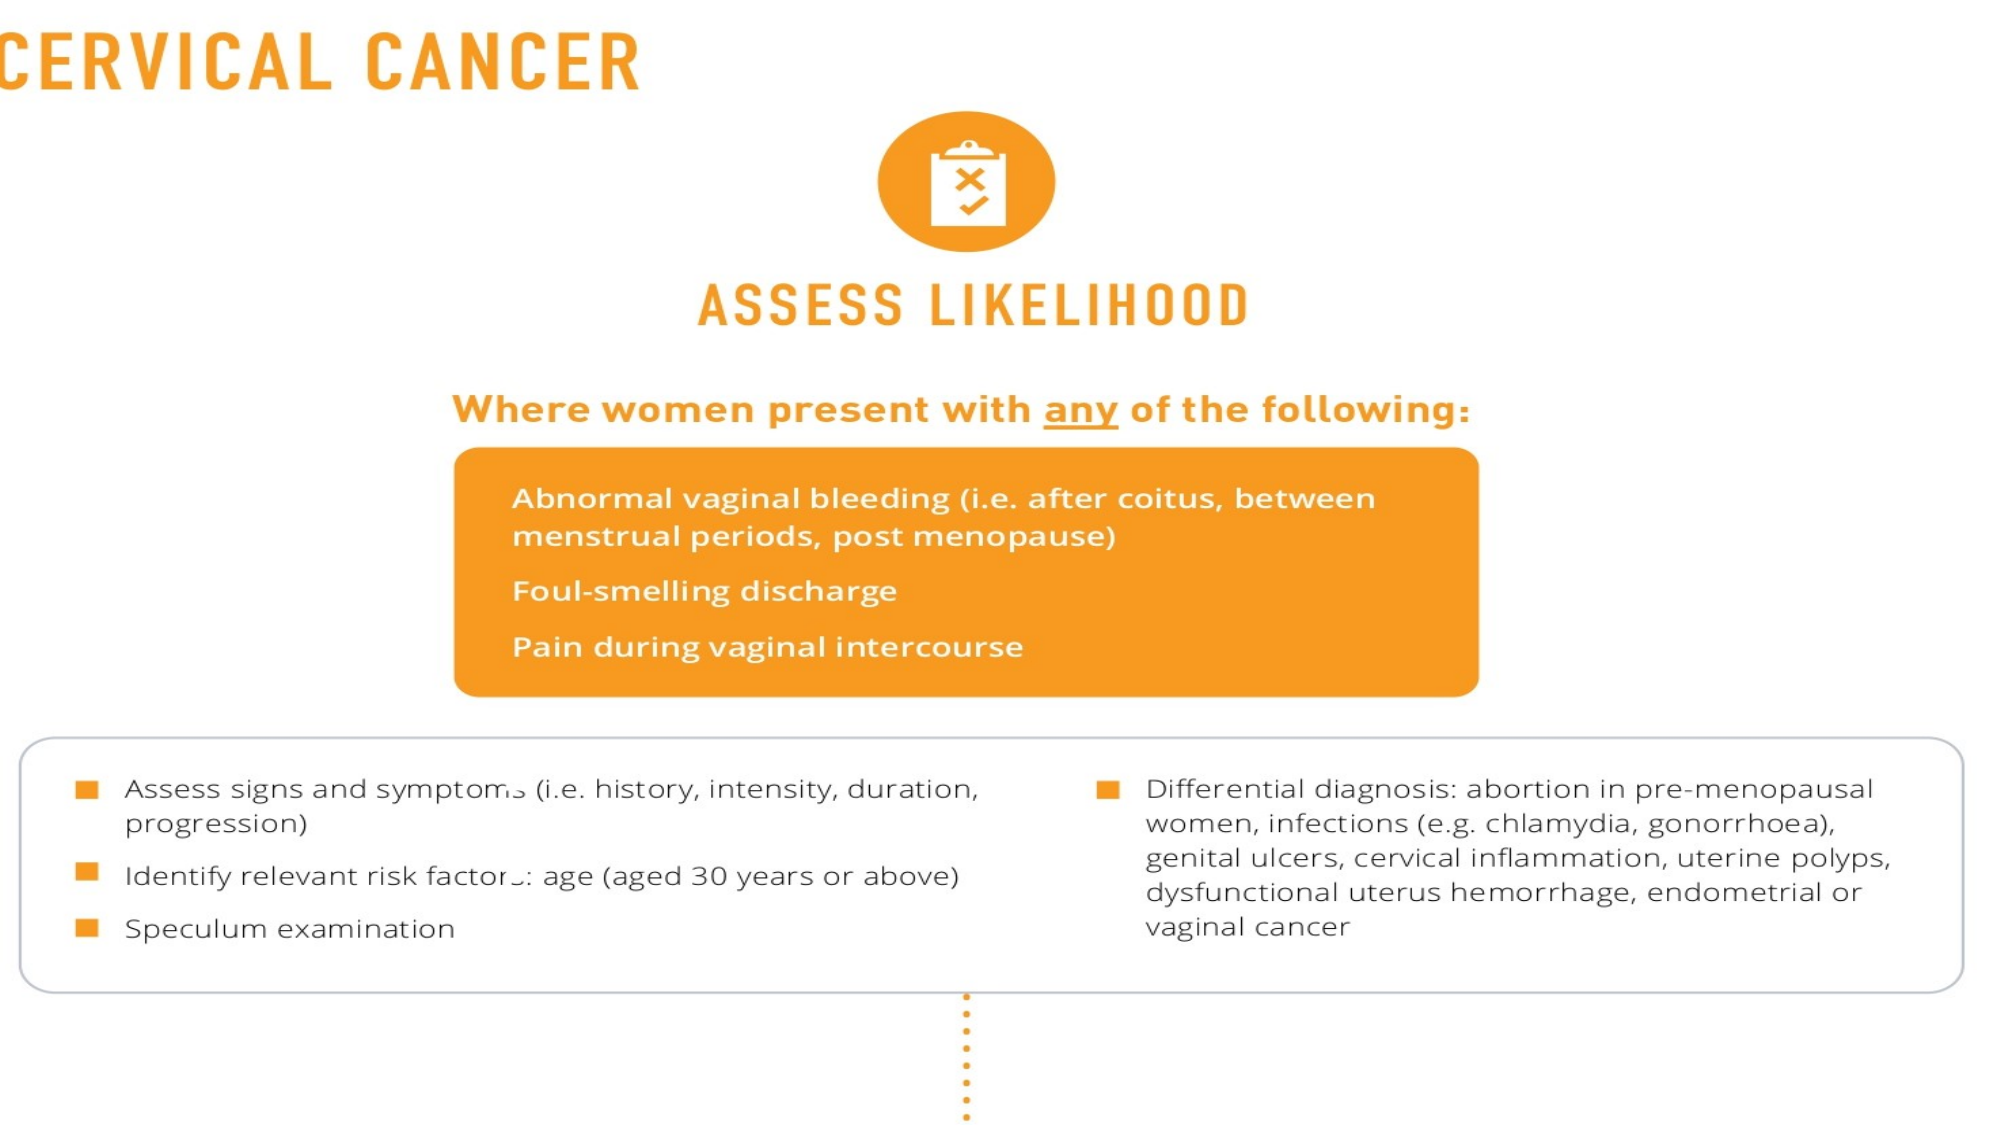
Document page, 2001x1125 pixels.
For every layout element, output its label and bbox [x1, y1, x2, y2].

list [0, 0, 2000, 1125]
